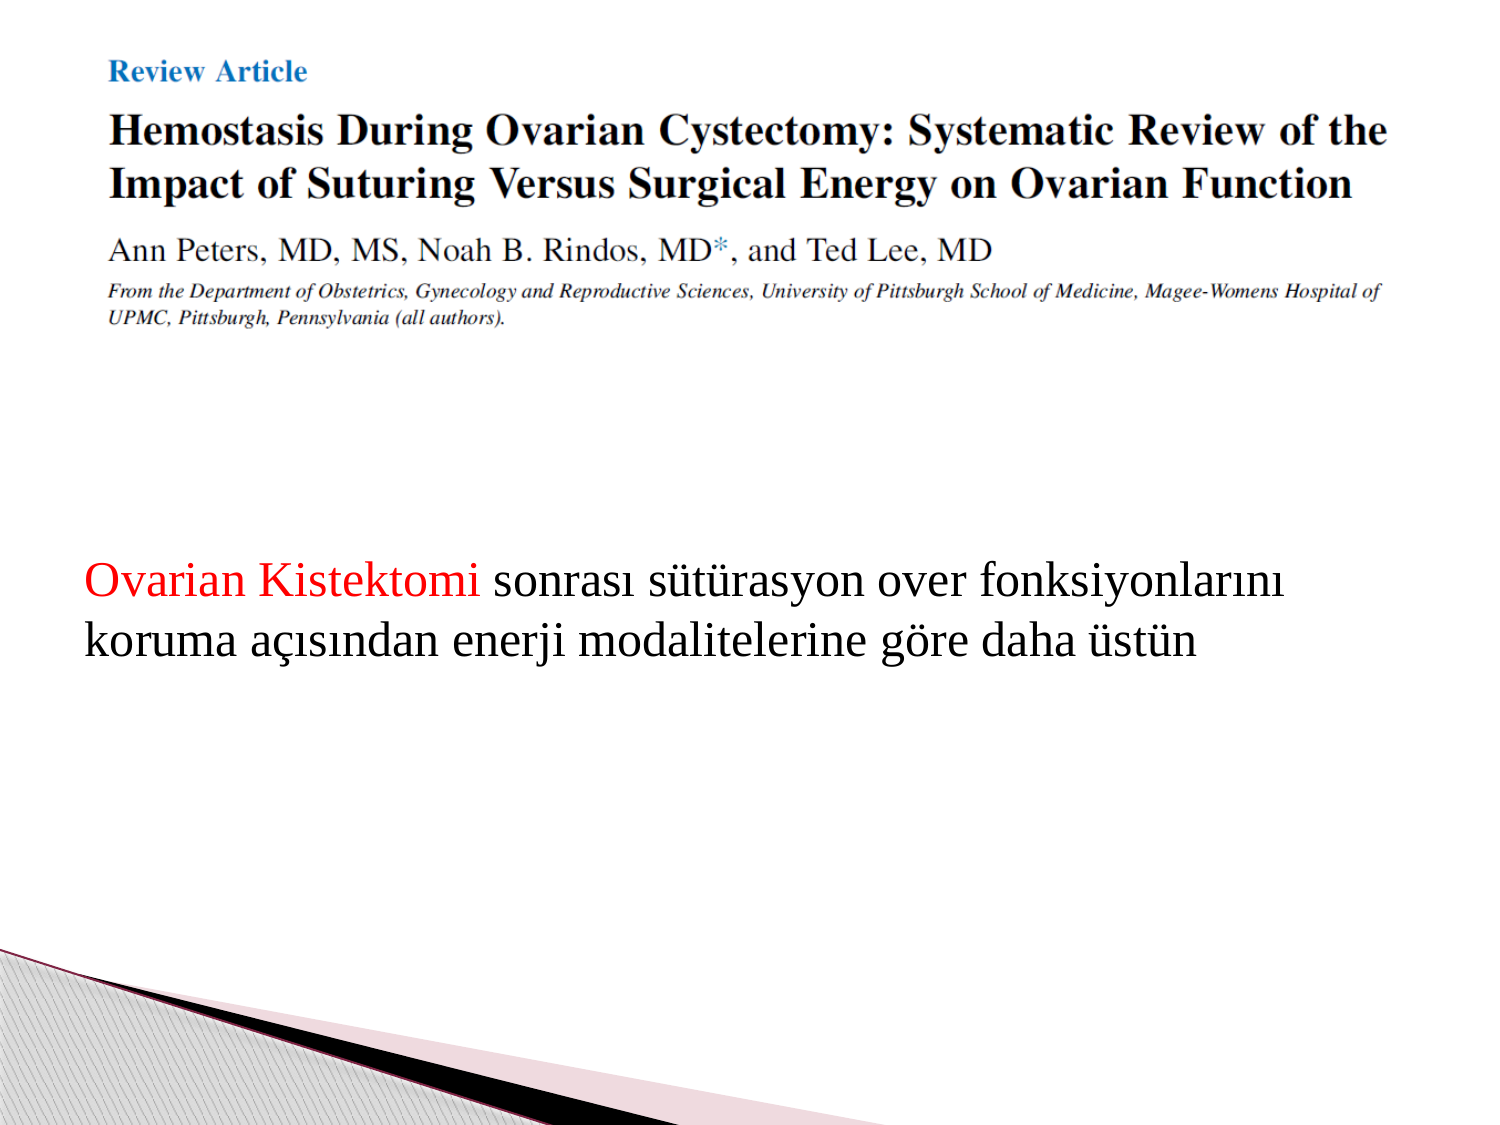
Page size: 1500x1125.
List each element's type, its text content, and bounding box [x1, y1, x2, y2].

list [81, 34, 1433, 344]
text_box Ovarian Kistektomi sonrası sütürasyon over fonksiyonlarını koruma açısından enerji modalitelerine göre daha üstün [70, 538, 1500, 674]
